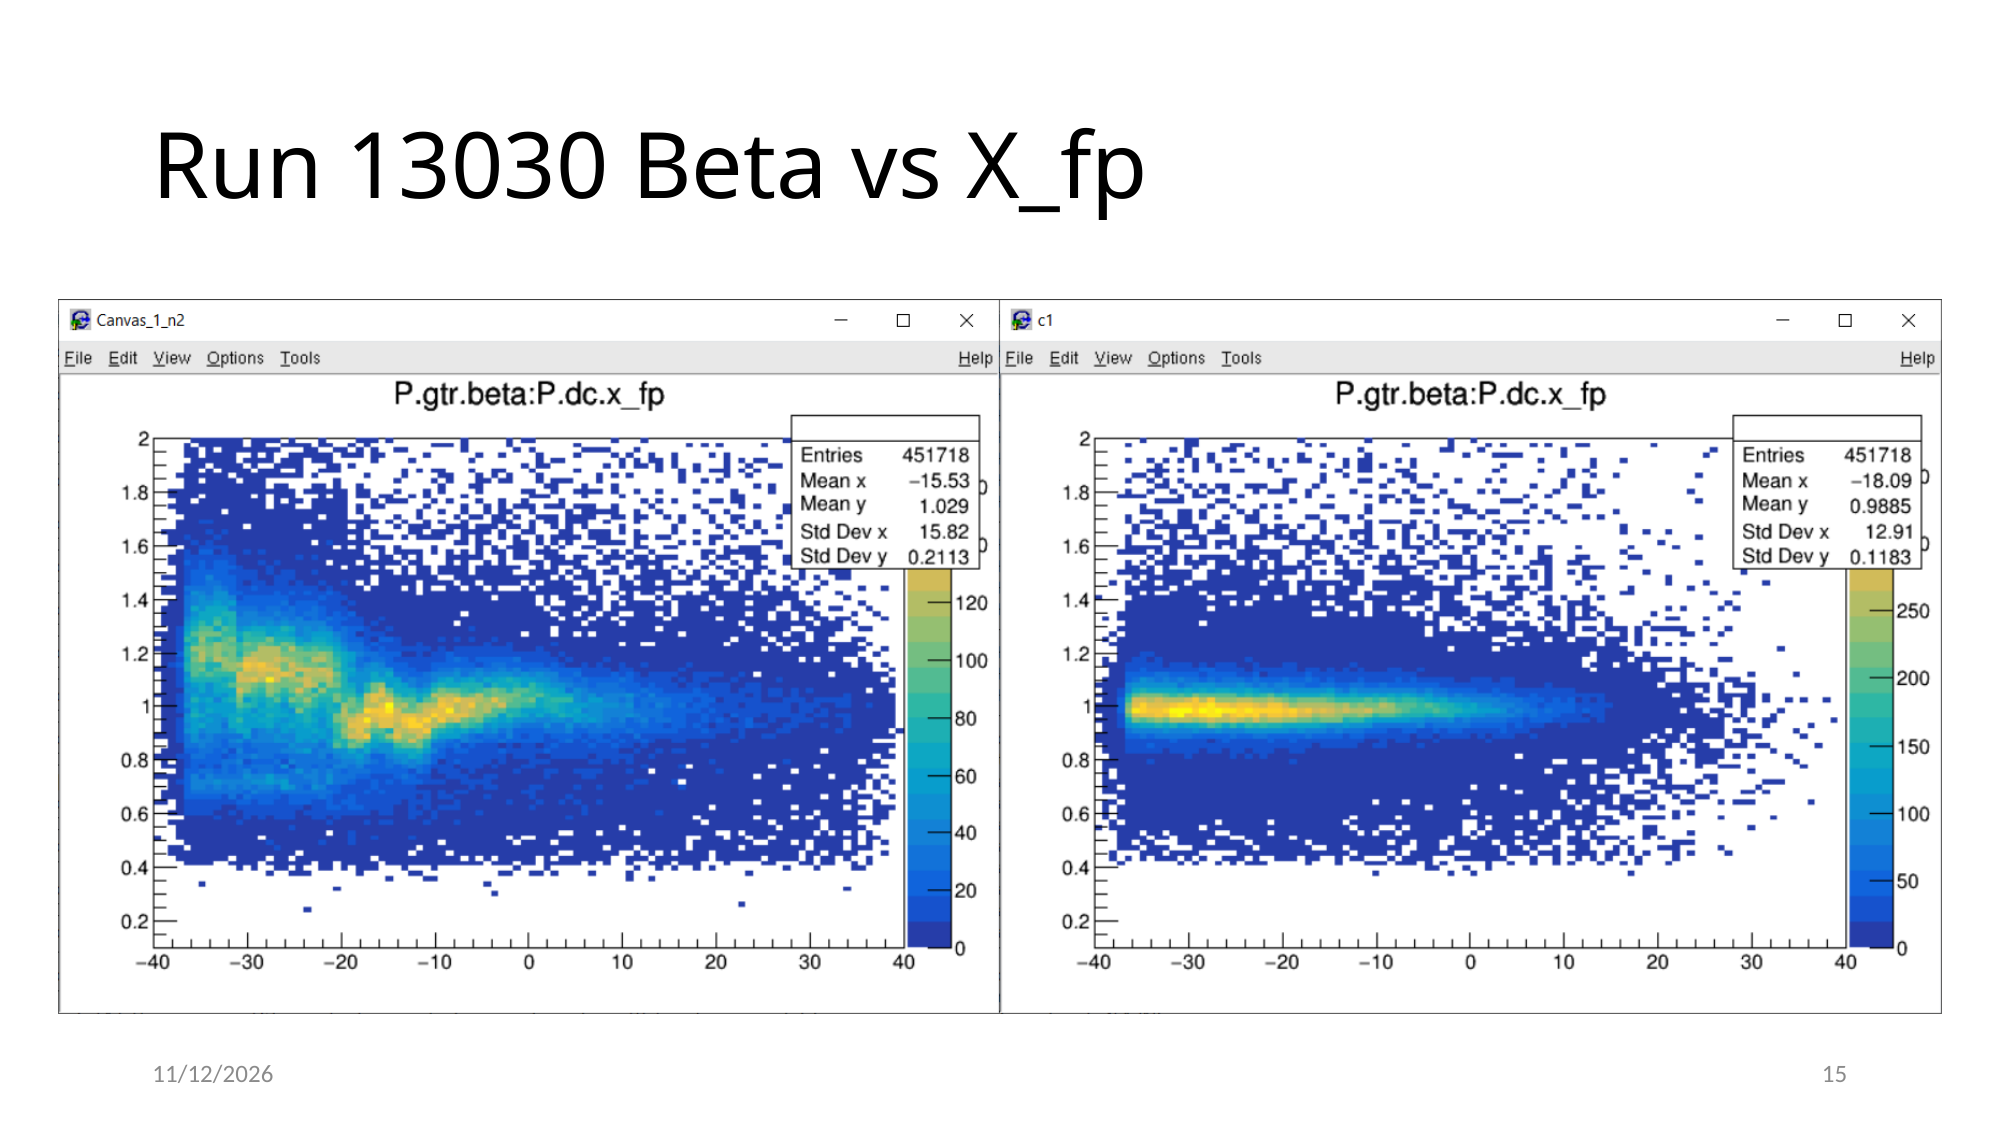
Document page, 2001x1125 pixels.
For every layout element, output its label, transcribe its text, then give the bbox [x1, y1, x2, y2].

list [58, 299, 999, 1014]
slide_number 15 [1412, 1042, 1863, 1103]
picture [999, 299, 1942, 1014]
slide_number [137, 1042, 588, 1103]
title Run 13030 Beta vs X_fp [137, 59, 1863, 278]
